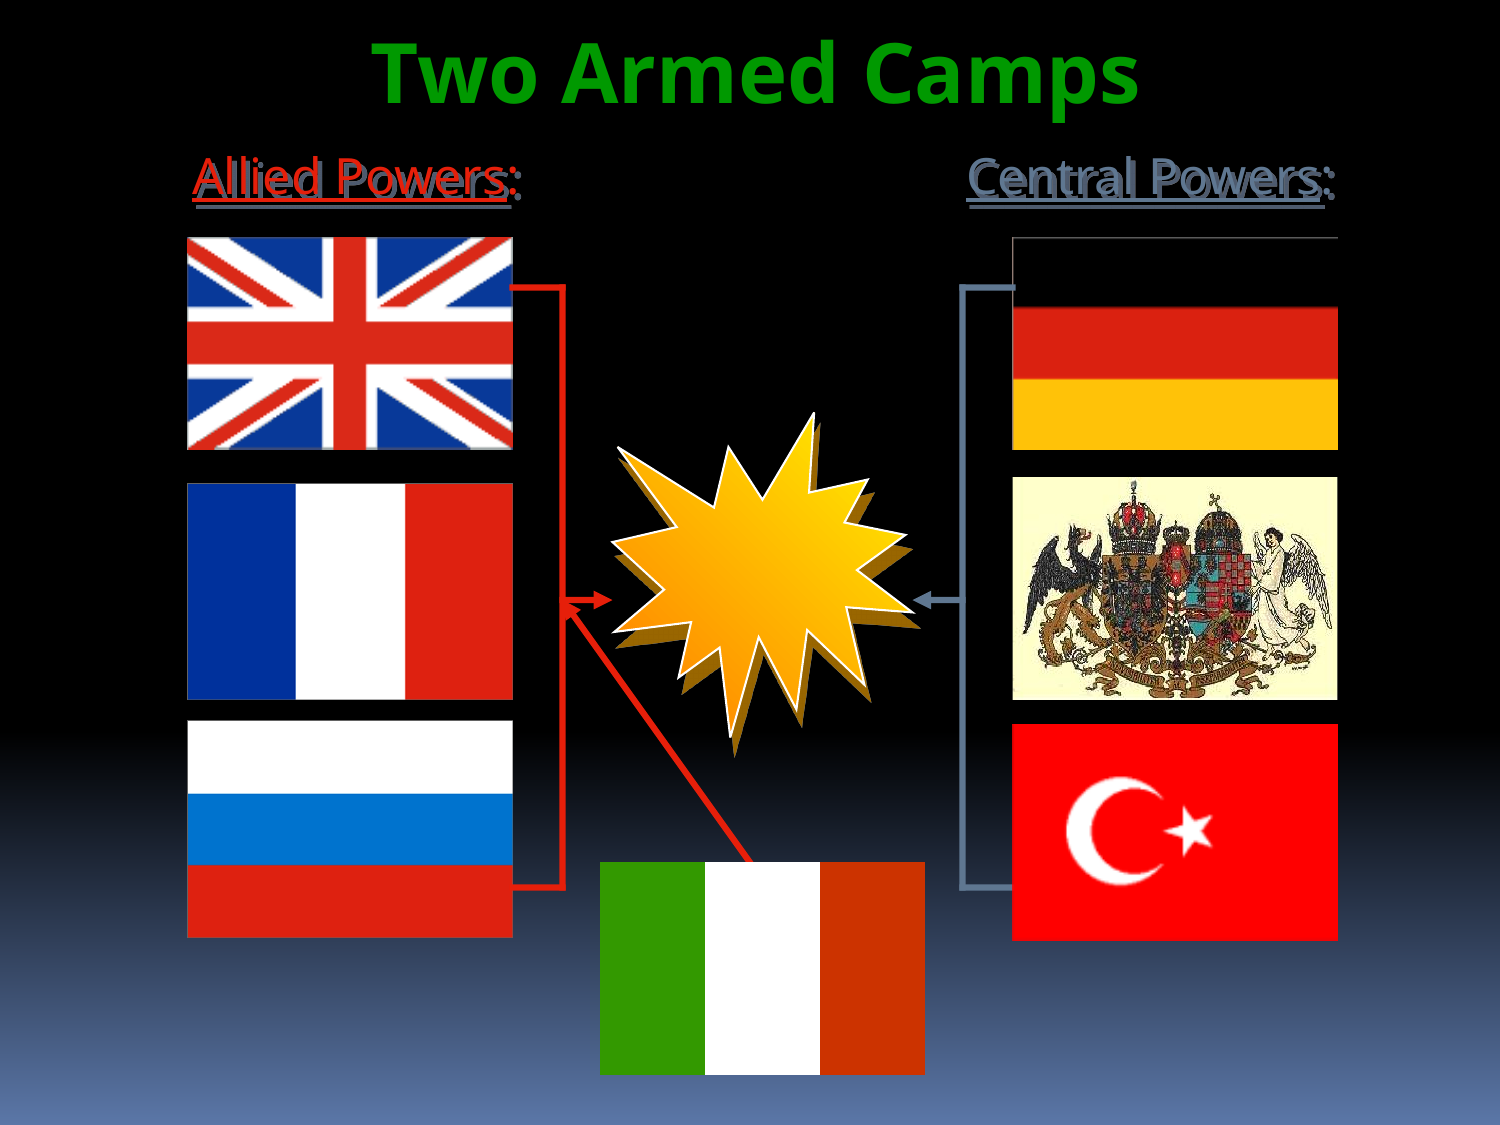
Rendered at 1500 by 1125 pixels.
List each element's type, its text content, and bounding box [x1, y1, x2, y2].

picture [1012, 724, 1338, 941]
text_box Two Armed Camps [49, 12, 1463, 128]
text_box [562, 593, 613, 607]
picture [599, 861, 926, 1076]
picture [187, 236, 513, 451]
picture [1012, 236, 1338, 451]
text_box [562, 600, 744, 853]
picture [187, 720, 513, 938]
picture [187, 482, 513, 701]
text_box [912, 593, 963, 607]
text_box Allied Powers: [99, 137, 613, 213]
text_box Central Powers: [937, 137, 1363, 213]
text_box [612, 412, 913, 738]
picture [1012, 476, 1338, 701]
